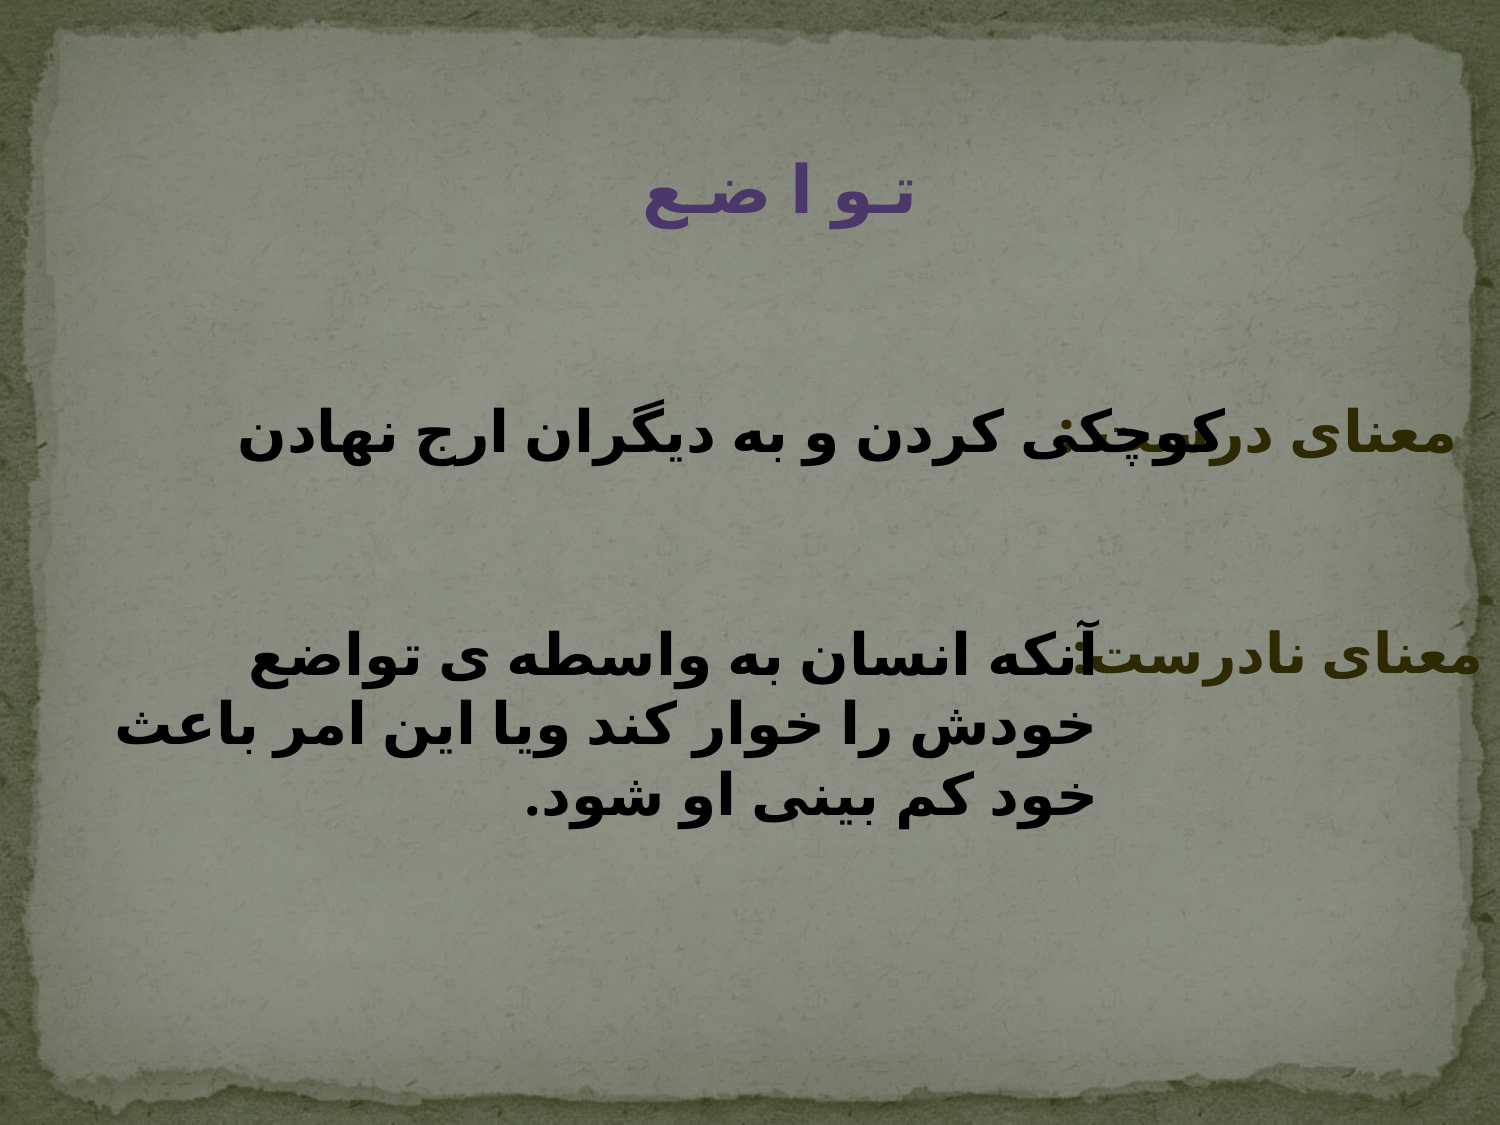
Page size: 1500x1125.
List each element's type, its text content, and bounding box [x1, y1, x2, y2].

text_box معنای نادرست: [1114, 609, 1499, 692]
text_box آنكه انسان به واسطه ی تواضع خودش را خوار کند ویا این امر باعث خود کم بینی او شود. [93, 609, 1114, 835]
text_box كوچكى كردن و به ديگران ارج نهادن [222, 386, 1241, 472]
text_box معنای درست : [1241, 386, 1473, 472]
title تـو ا ضـع [105, 93, 1456, 235]
